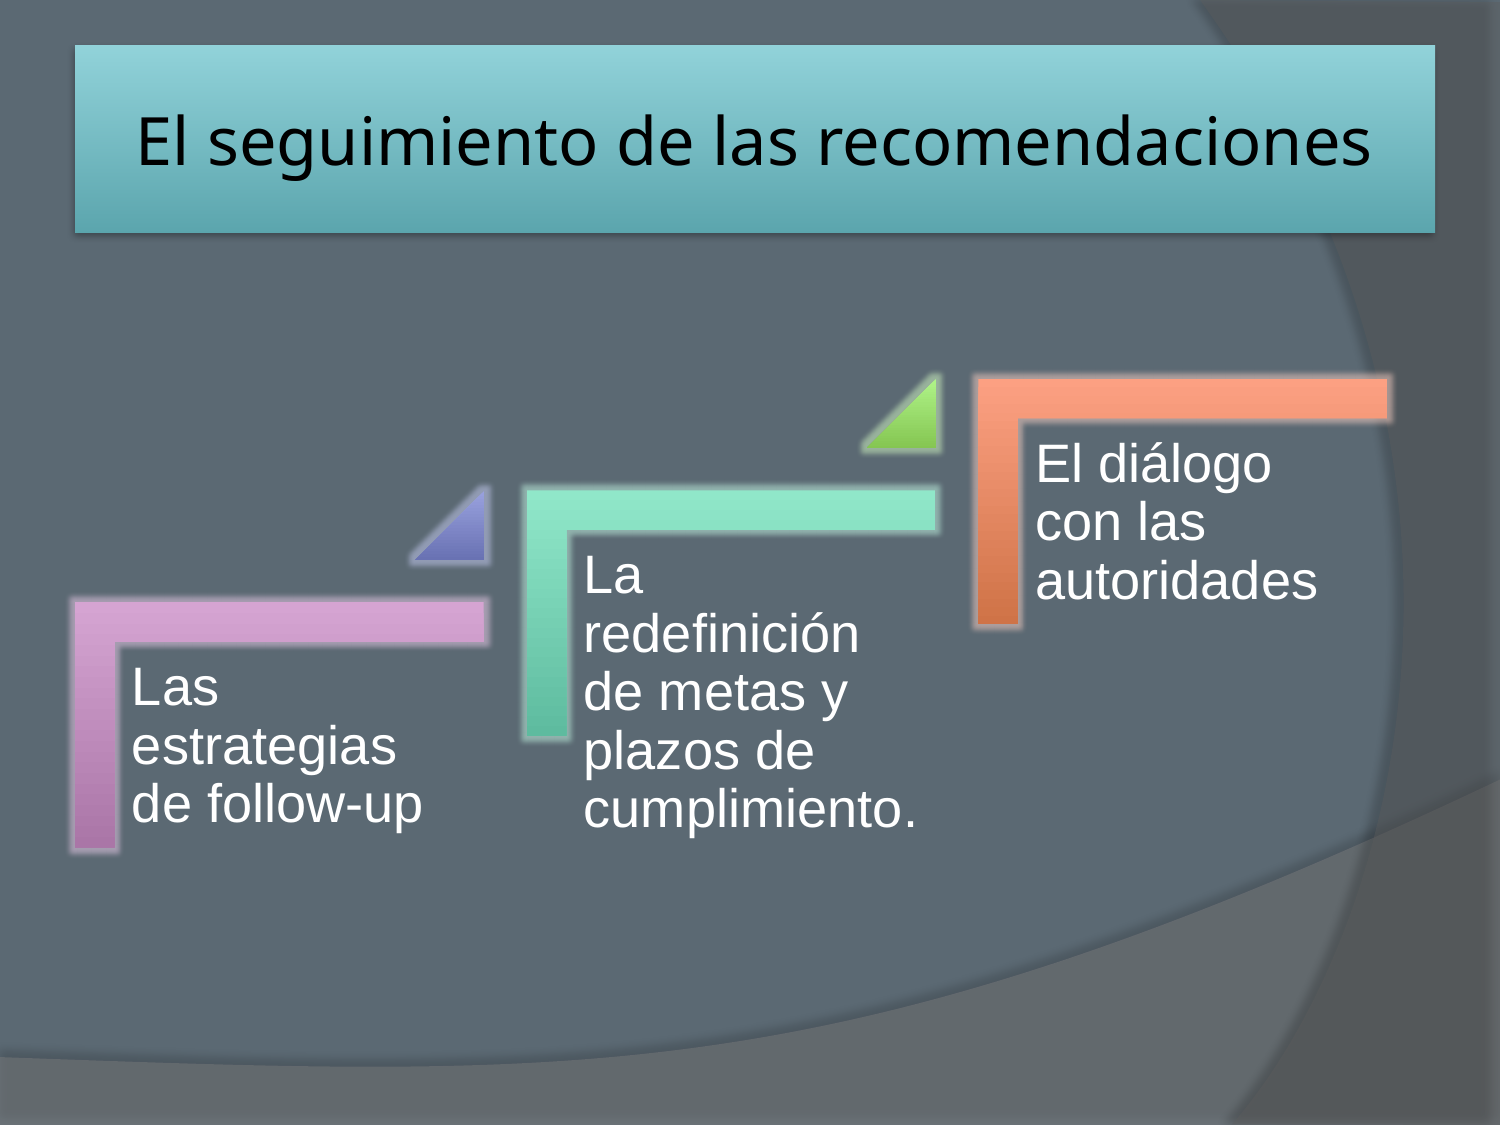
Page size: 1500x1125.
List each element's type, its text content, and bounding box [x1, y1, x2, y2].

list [74, 262, 1389, 1083]
title El seguimiento de las recomendaciones [74, 44, 1436, 233]
